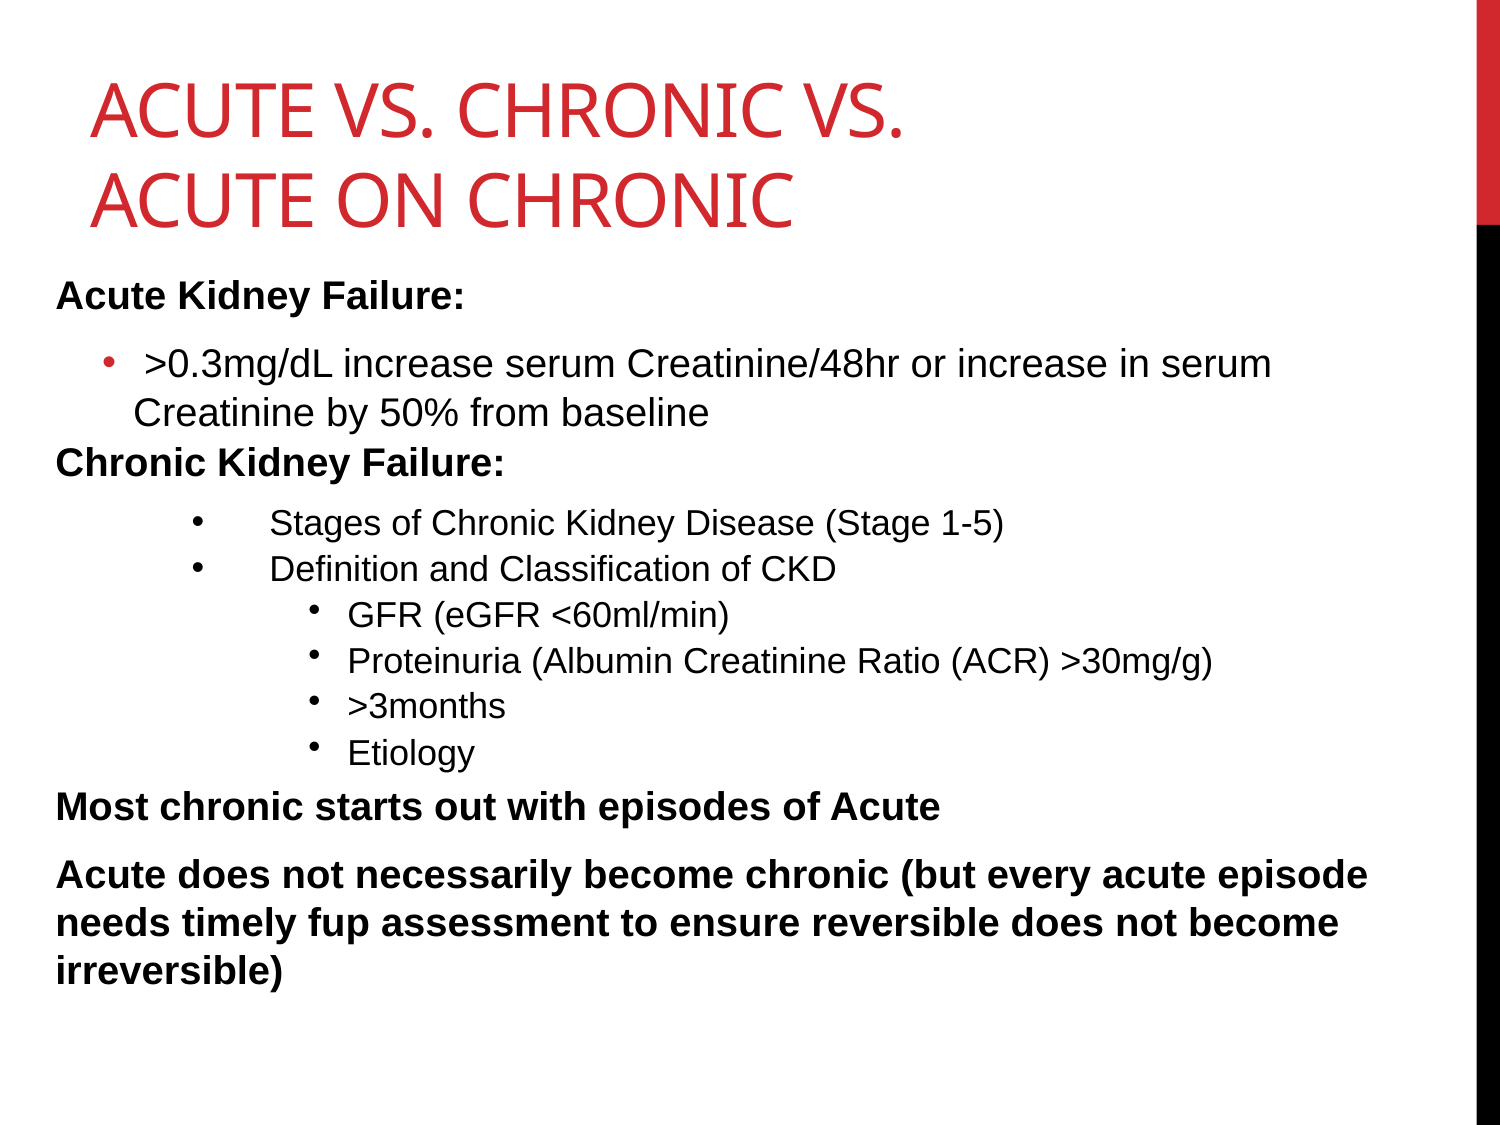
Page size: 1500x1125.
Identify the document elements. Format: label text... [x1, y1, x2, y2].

title Acute vs. Chronic vs. Acute on Chronic [75, 25, 1025, 250]
list Acute Kidney Failure: >0.3mg/dL increase serum Creatinine/48hr or increase in serum Creatinine by 50% from baseline Chronic Kidney Failure: Stages of Chronic Kidney Disease (Stage 1-5) Definition and Classification of CKD GFR (eGFR <60ml/min) Proteinuria (Albumin Creatinine Ratio (ACR) >30mg/g) >3months Etiology Most chronic starts out with episodes of Acute Acute does not necessarily become chronic (but every acute episode needs timely fup assessment to ensure reversible does not become irreversible) [40, 262, 1461, 1005]
